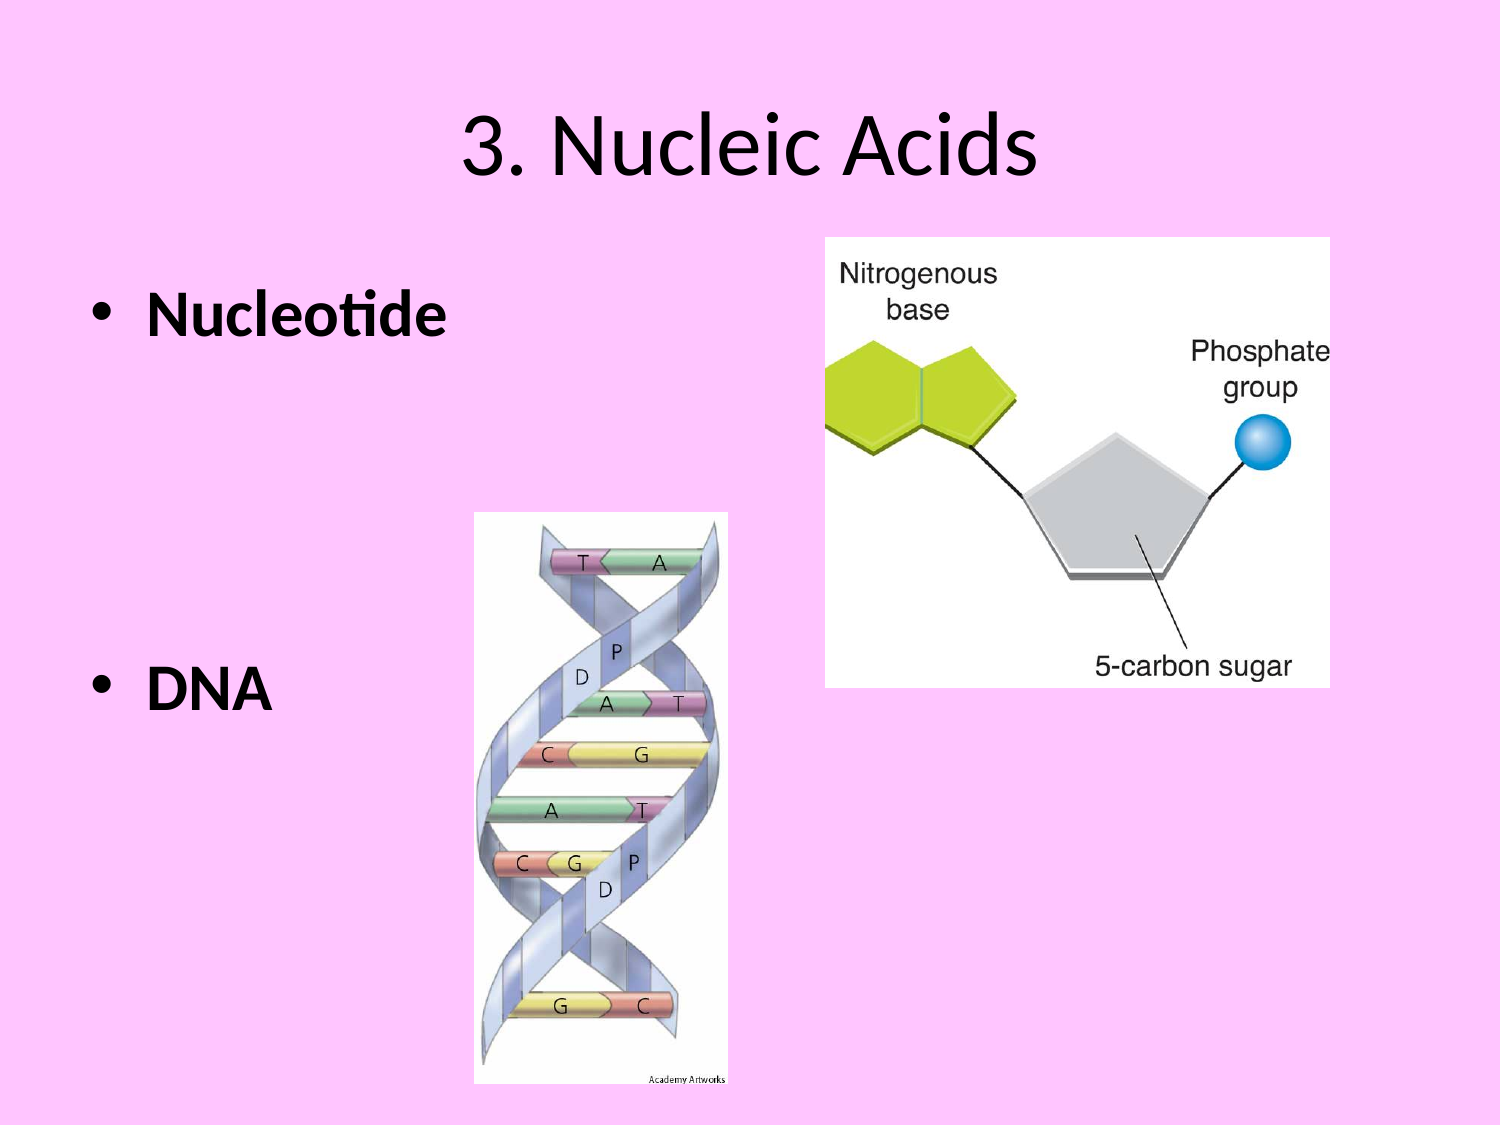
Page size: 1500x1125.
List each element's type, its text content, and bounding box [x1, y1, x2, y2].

picture [824, 237, 1330, 688]
list Nucleotide DNA [74, 262, 1426, 1006]
title 3. Nucleic Acids [74, 44, 1426, 233]
picture [474, 512, 728, 1084]
